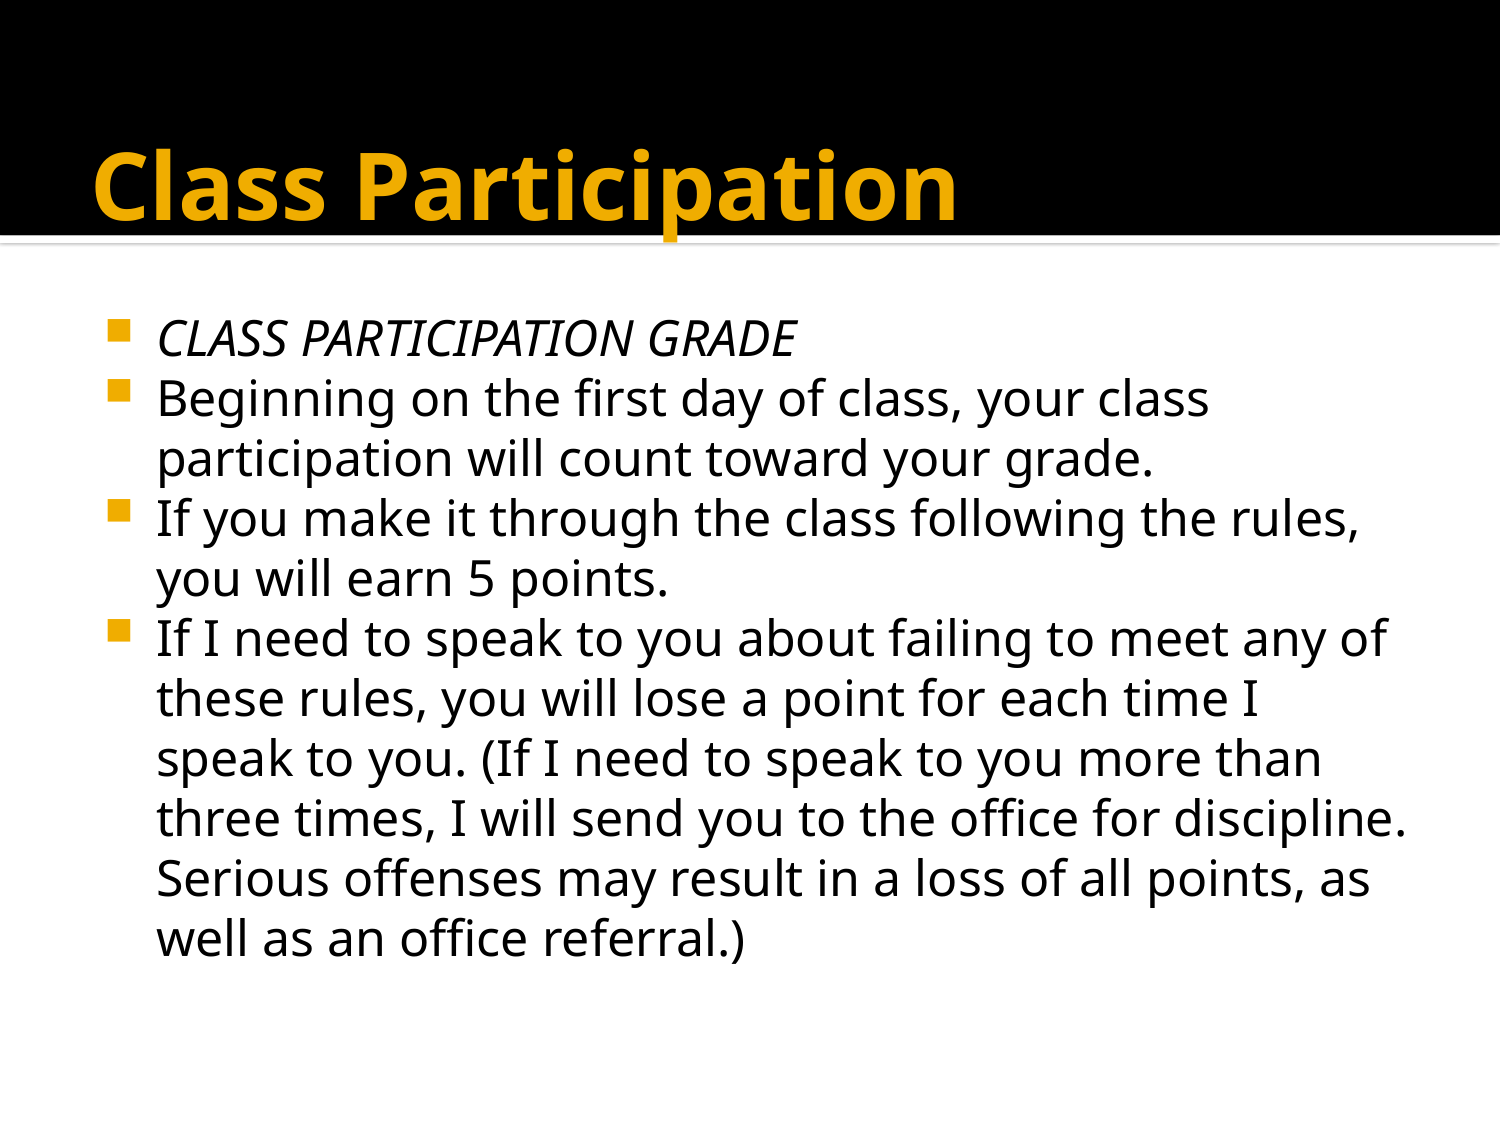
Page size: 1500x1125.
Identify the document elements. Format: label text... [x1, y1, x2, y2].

list CLASS PARTICIPATION GRADE Beginning on the first day of class, your class participation will count toward your grade. If you make it through the class following the rules, you will earn 5 points. If I need to speak to you about failing to meet any of these rules, you will lose a point for each time I speak to you. (If I need to speak to you more than three times, I will send you to the office for discipline. Serious offenses may result in a loss of all points, as well as an office referral.) [75, 291, 1425, 1050]
title Class Participation [75, 115, 1425, 250]
